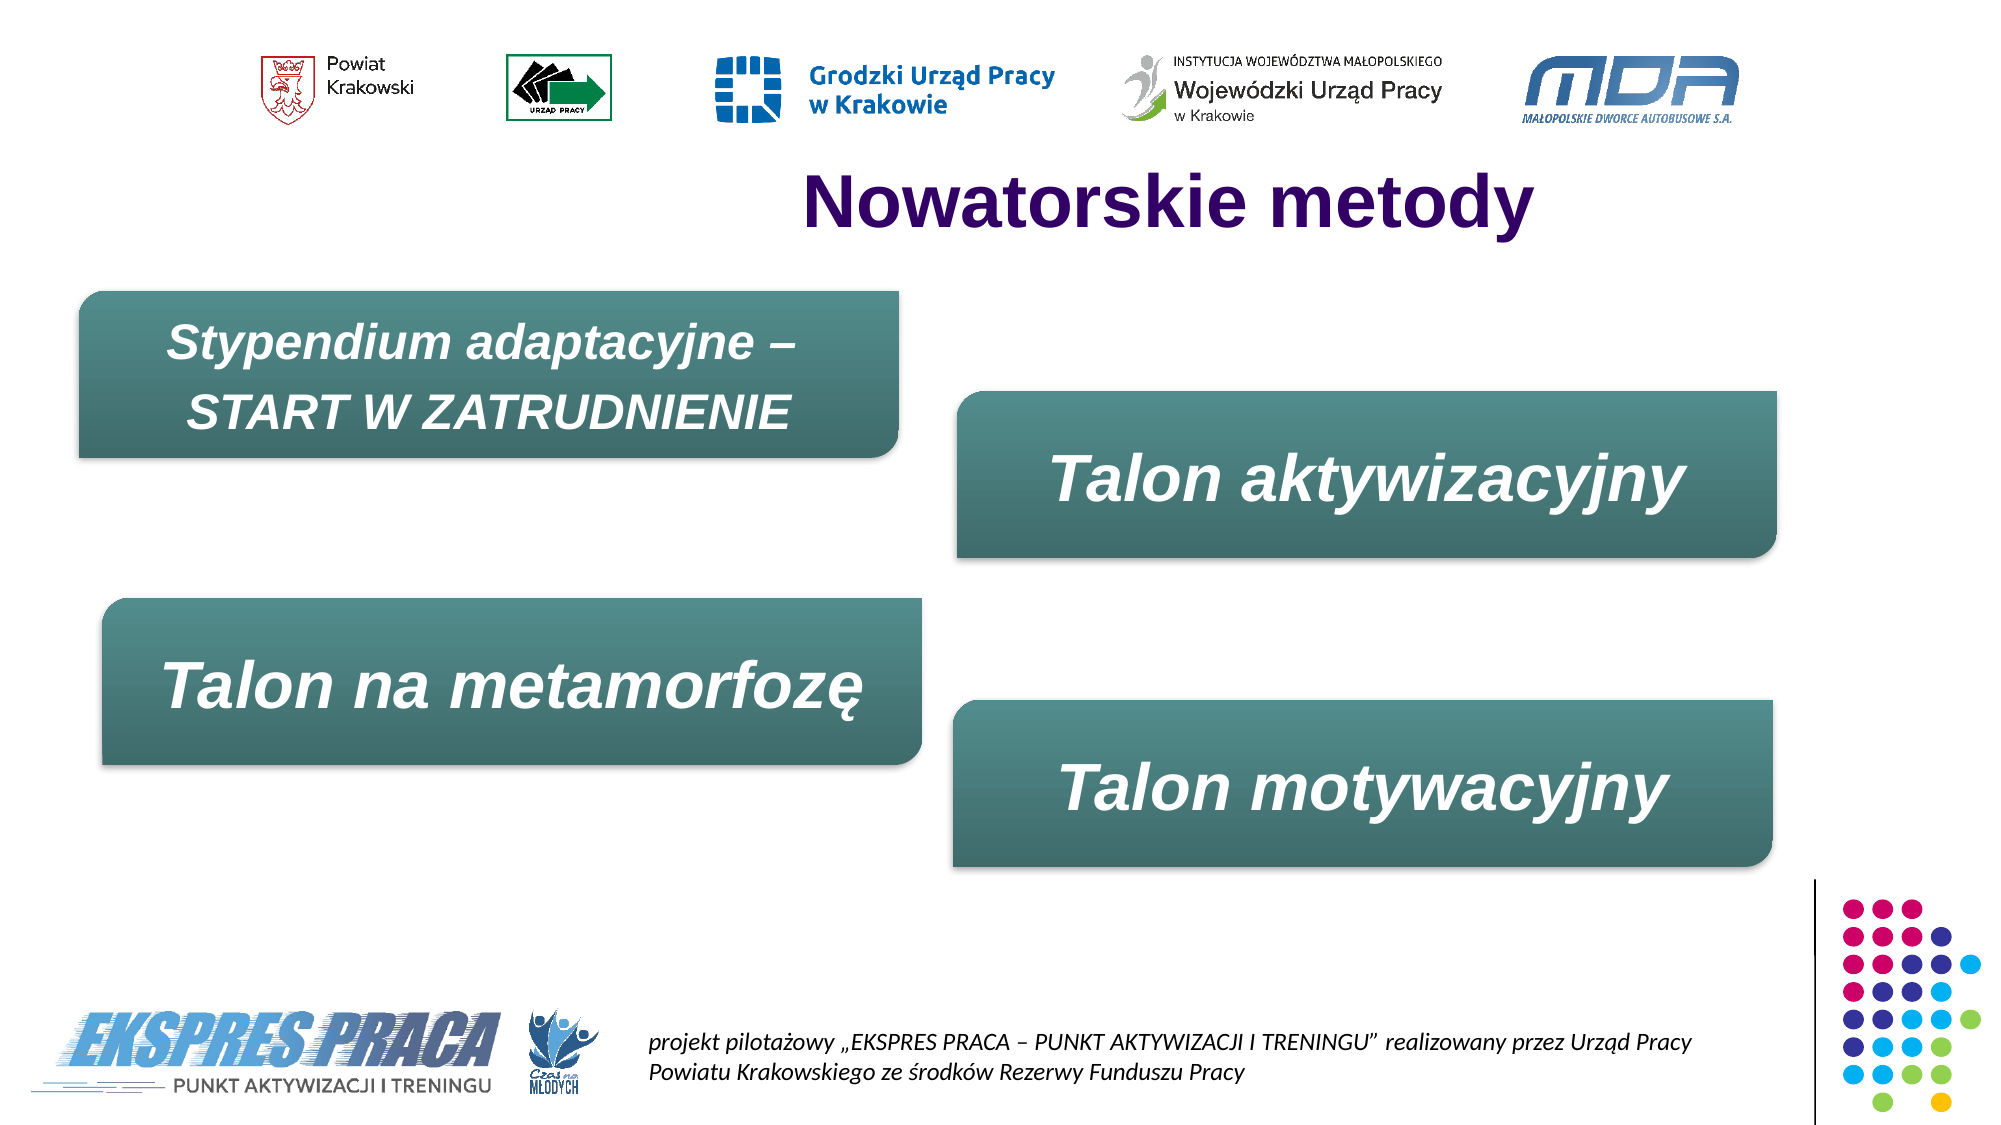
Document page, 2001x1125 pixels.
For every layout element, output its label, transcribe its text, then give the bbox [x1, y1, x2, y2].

picture [1522, 56, 1739, 123]
picture [529, 1006, 599, 1094]
text_box Talon na metamorfozę [102, 597, 923, 766]
picture [31, 1011, 501, 1093]
picture [506, 54, 612, 121]
text_box Talon motywacyjny [952, 699, 1773, 867]
text_box Stypendium adaptacyjne – START W ZATRUDNIENIE [78, 290, 899, 458]
picture [1120, 54, 1442, 121]
title Nowatorskie metody [787, 149, 1734, 250]
picture [715, 56, 1055, 123]
text_box Talon aktywizacyjny [956, 391, 1778, 559]
picture [261, 56, 413, 125]
